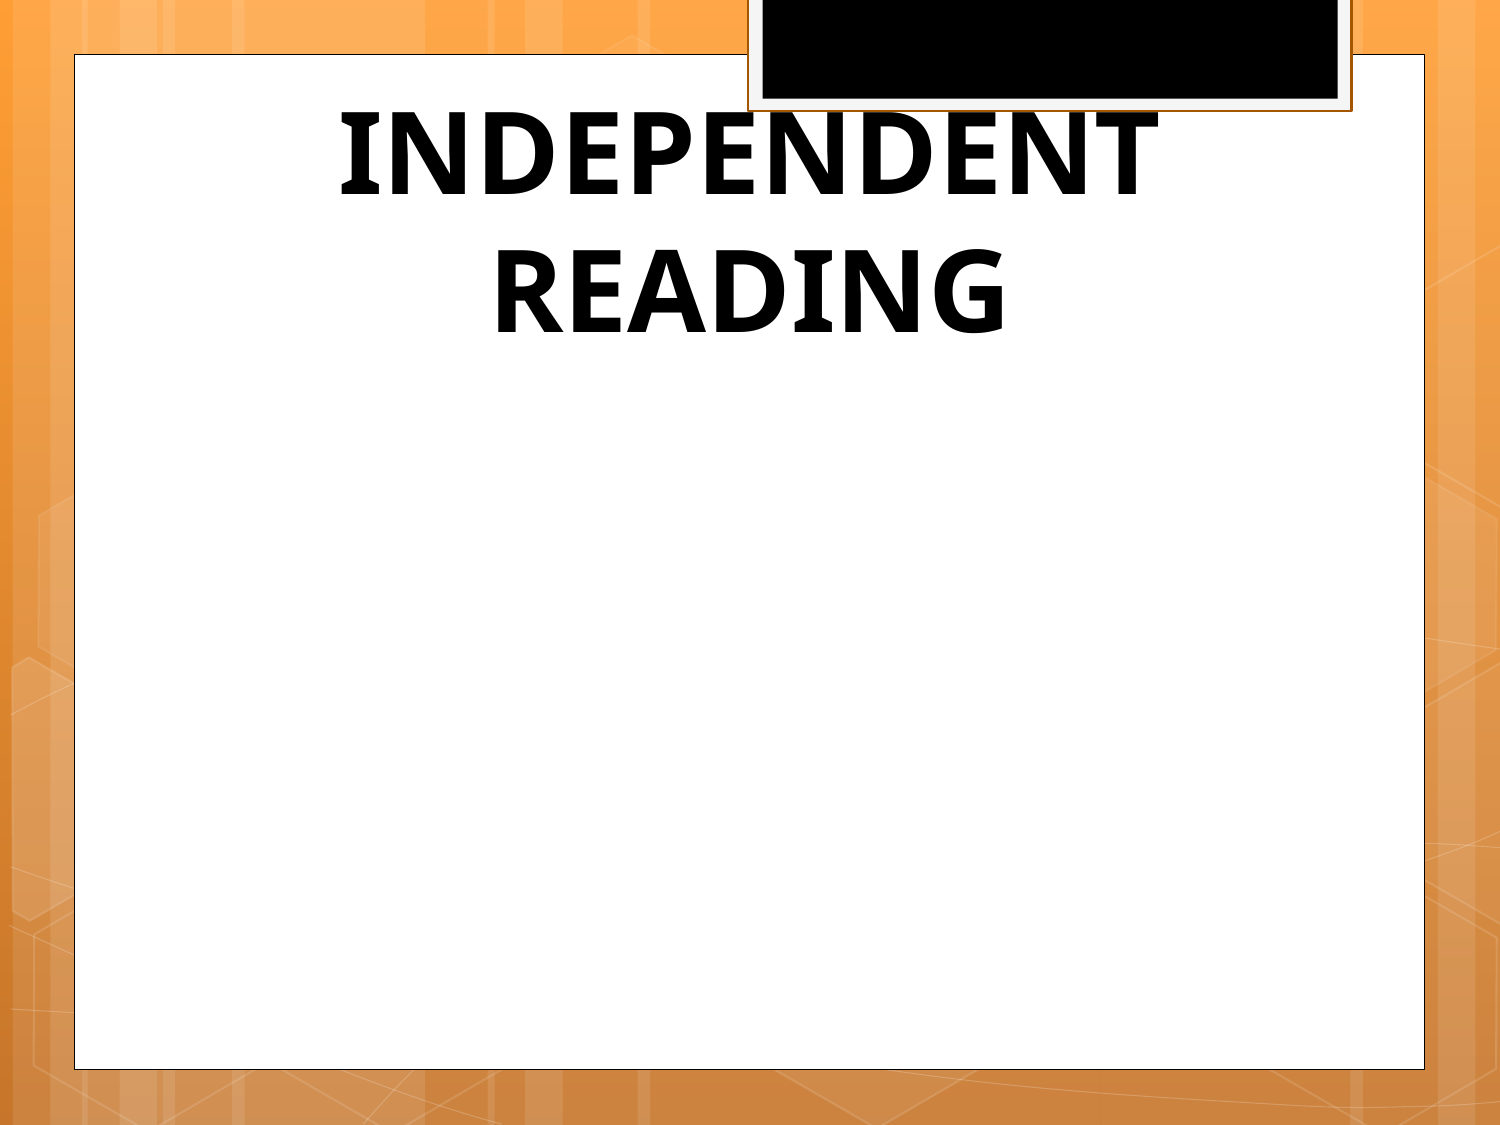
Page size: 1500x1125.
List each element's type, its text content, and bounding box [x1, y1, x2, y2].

title INDEPENDENT READING [75, 174, 1425, 363]
